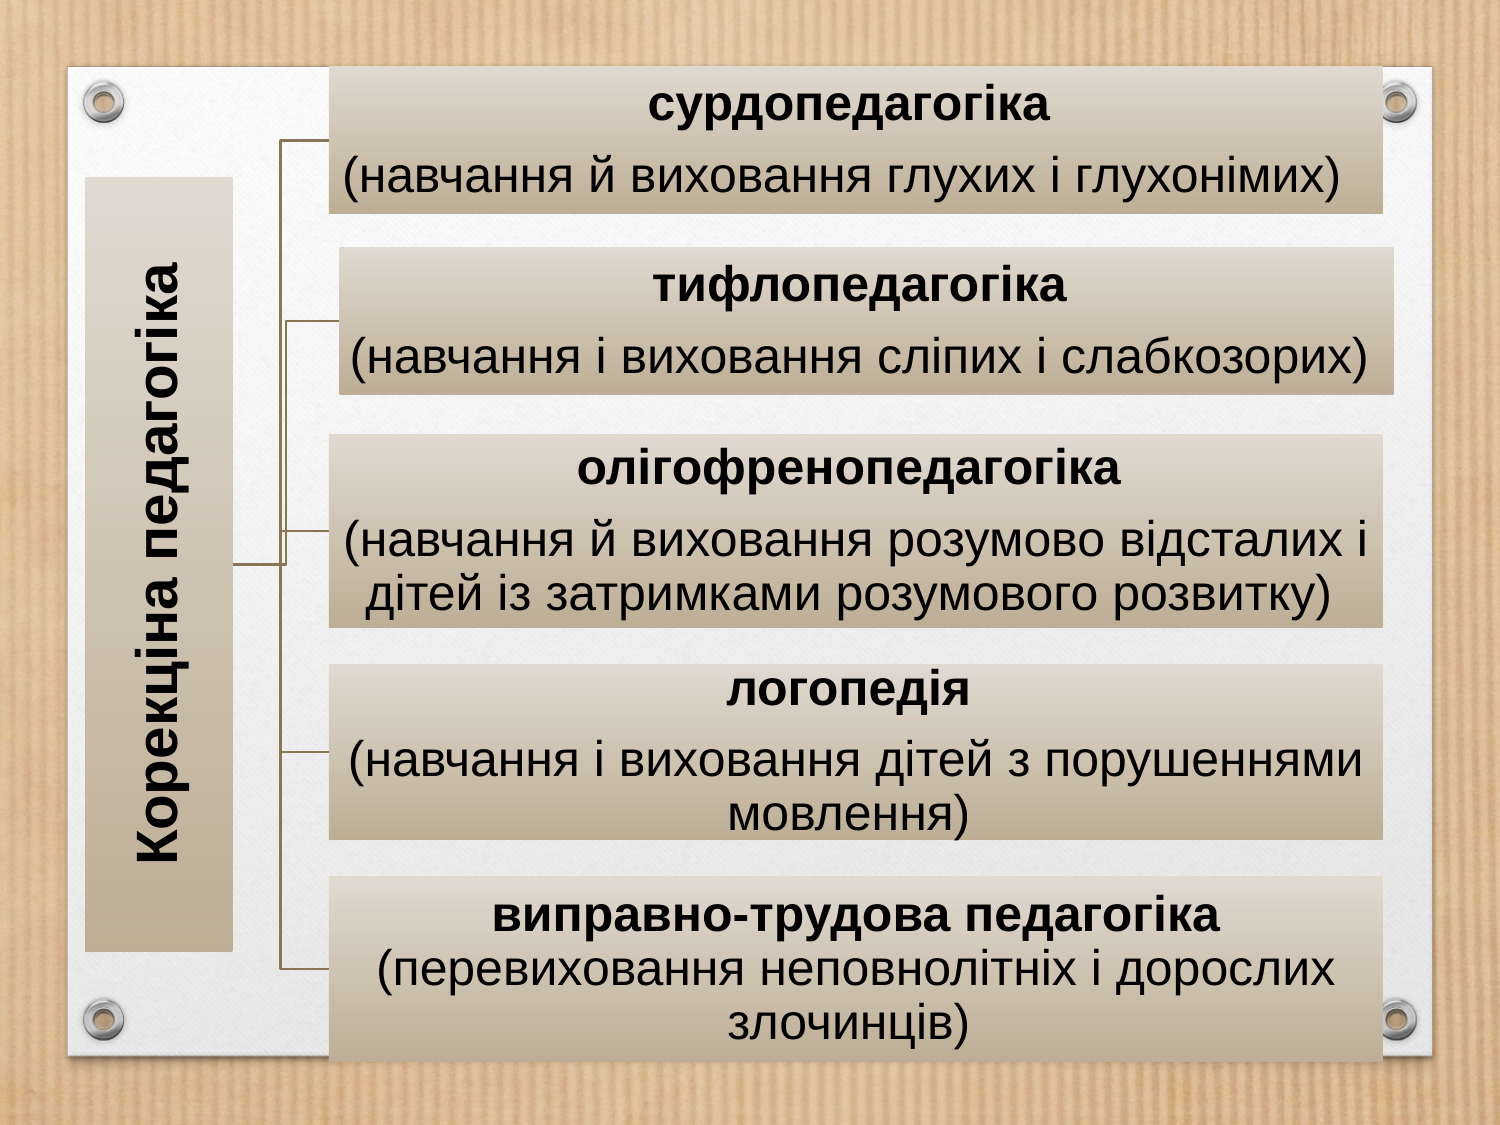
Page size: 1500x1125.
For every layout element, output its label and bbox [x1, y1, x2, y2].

text_box [0, 66, 1497, 1063]
picture [0, 0, 1500, 1125]
